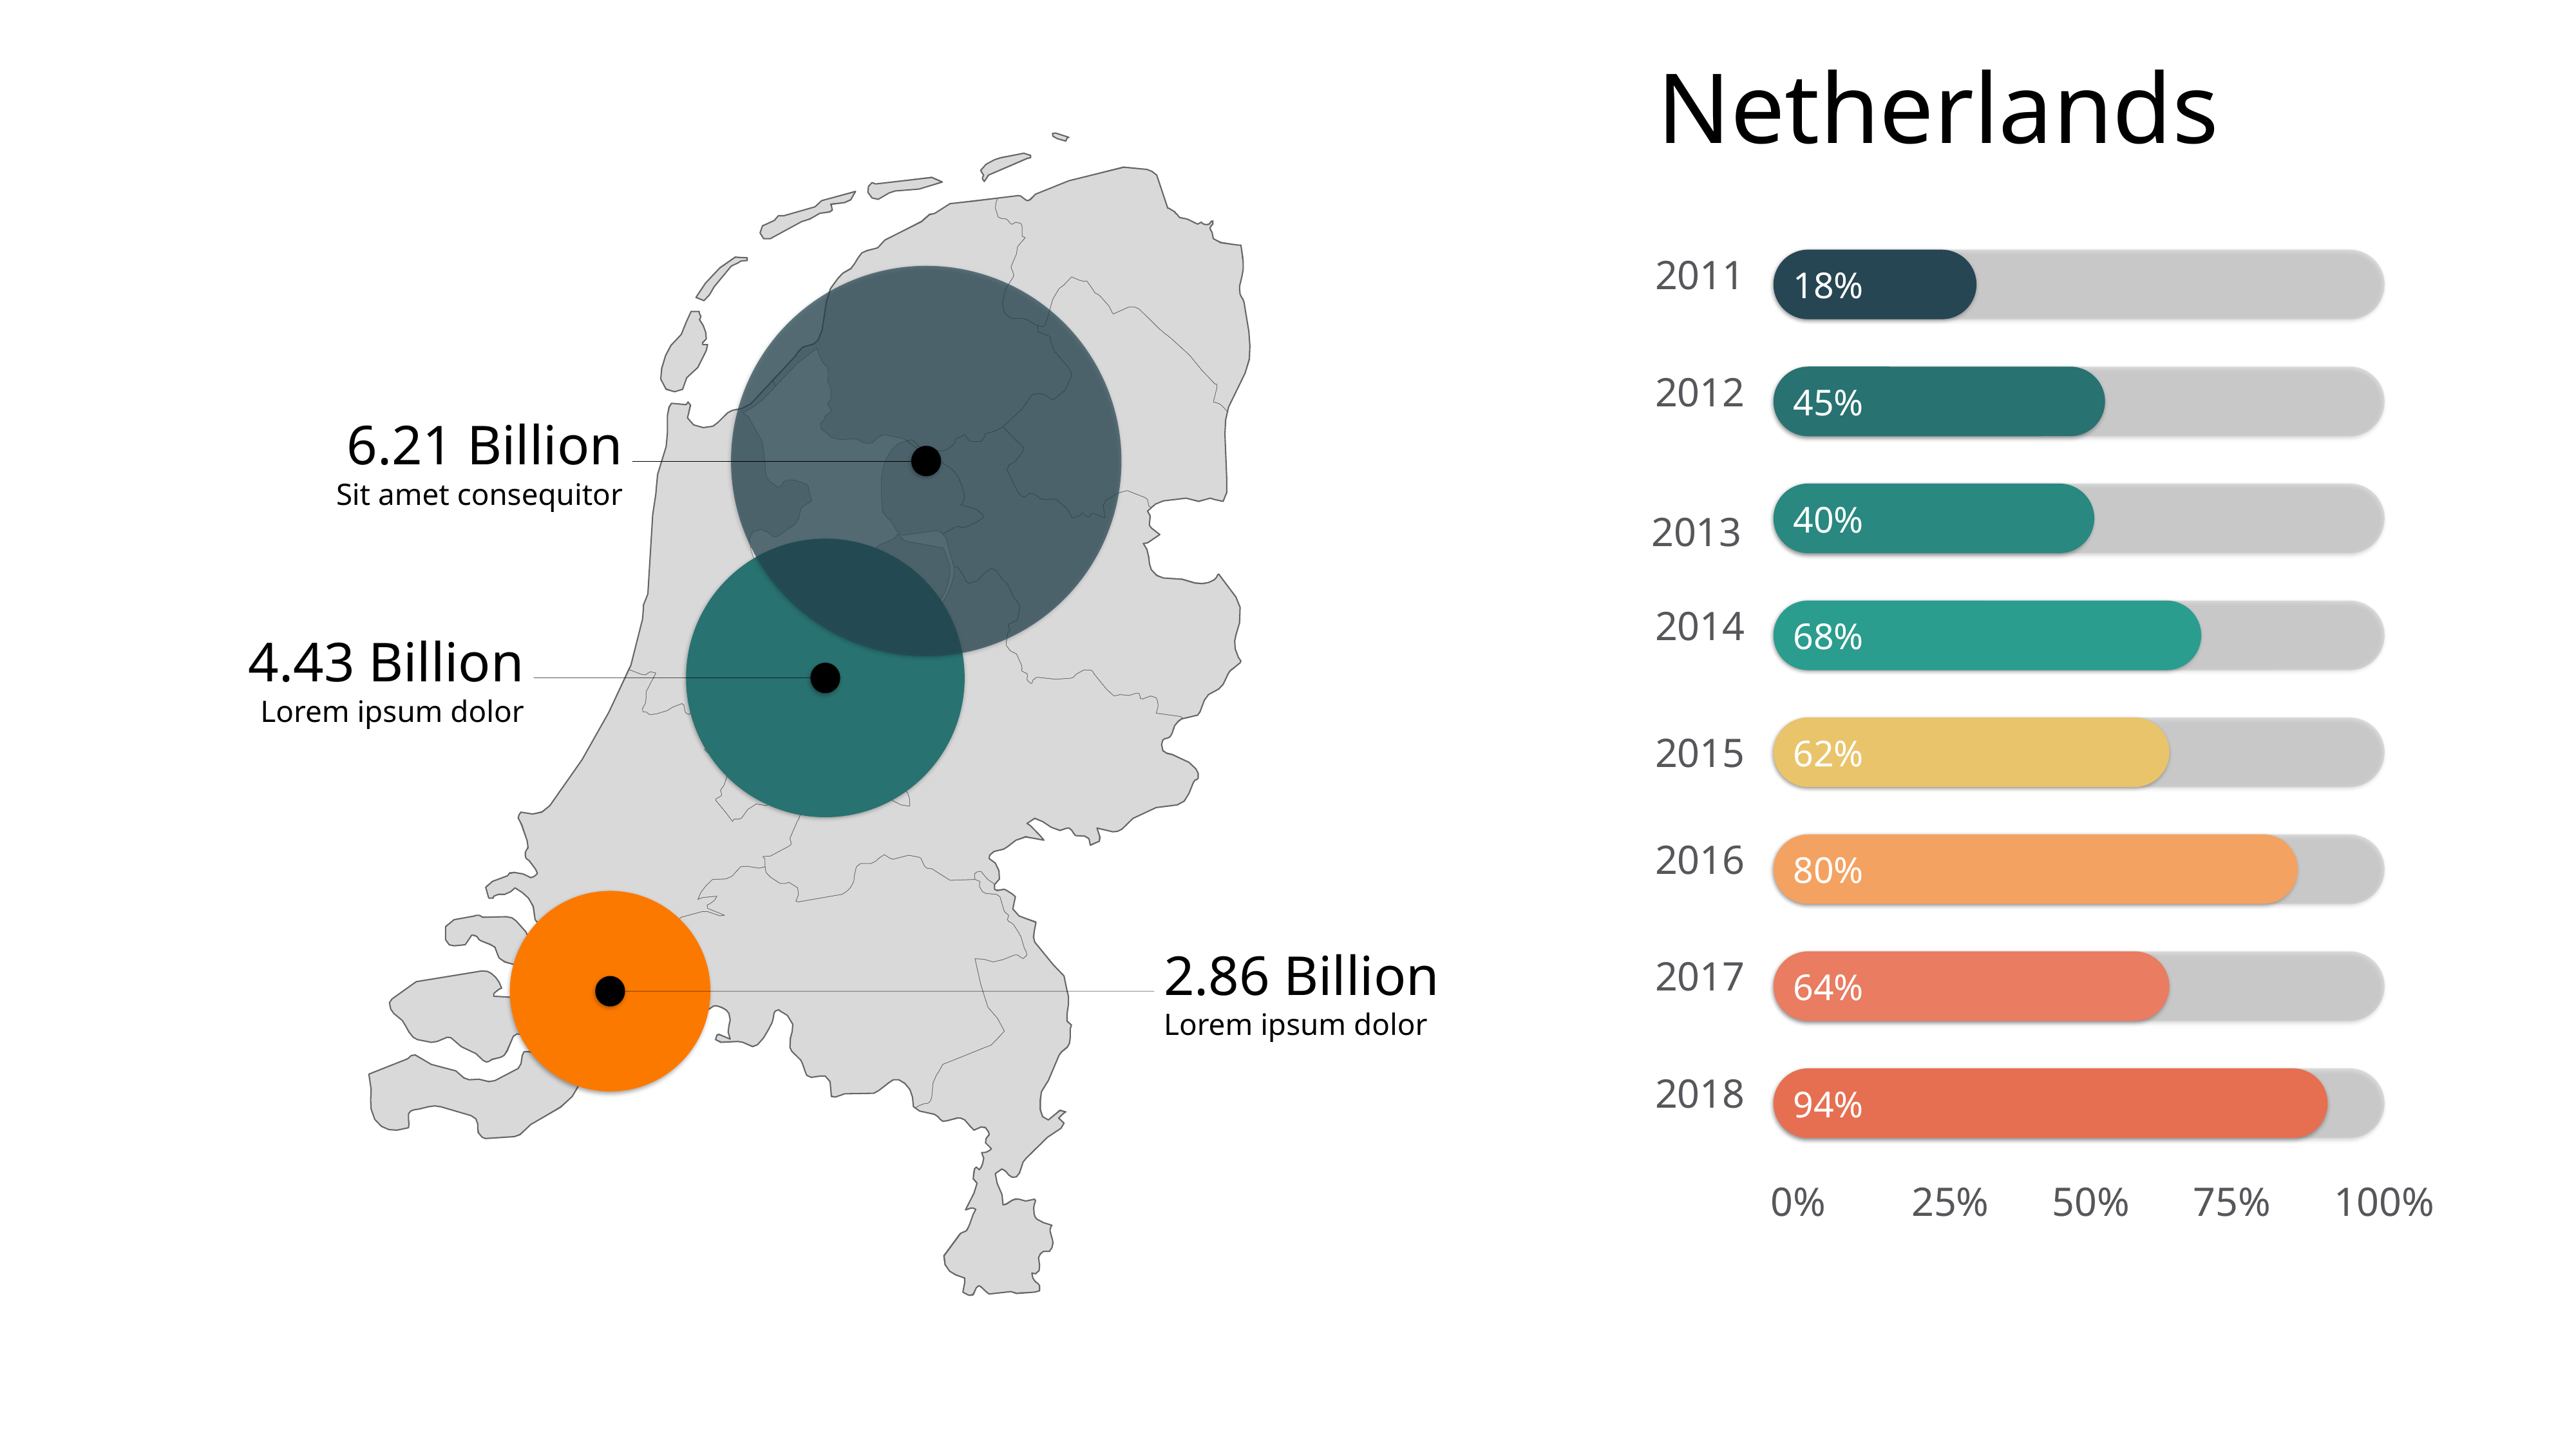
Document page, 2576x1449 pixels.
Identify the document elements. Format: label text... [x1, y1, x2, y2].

text_box 6.21 Billion Sit amet consequitor [326, 406, 365, 516]
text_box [643, 446, 942, 477]
text_box 2.86 Billion Lorem ipsum dolor [1252, 936, 1450, 1046]
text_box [368, 133, 1251, 1296]
text_box 4.43 Billion Lorem ipsum dolor [238, 623, 365, 733]
title Netherlands [1647, 41, 2386, 215]
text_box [1520, 249, 2515, 1231]
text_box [542, 662, 840, 694]
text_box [595, 976, 1148, 1007]
